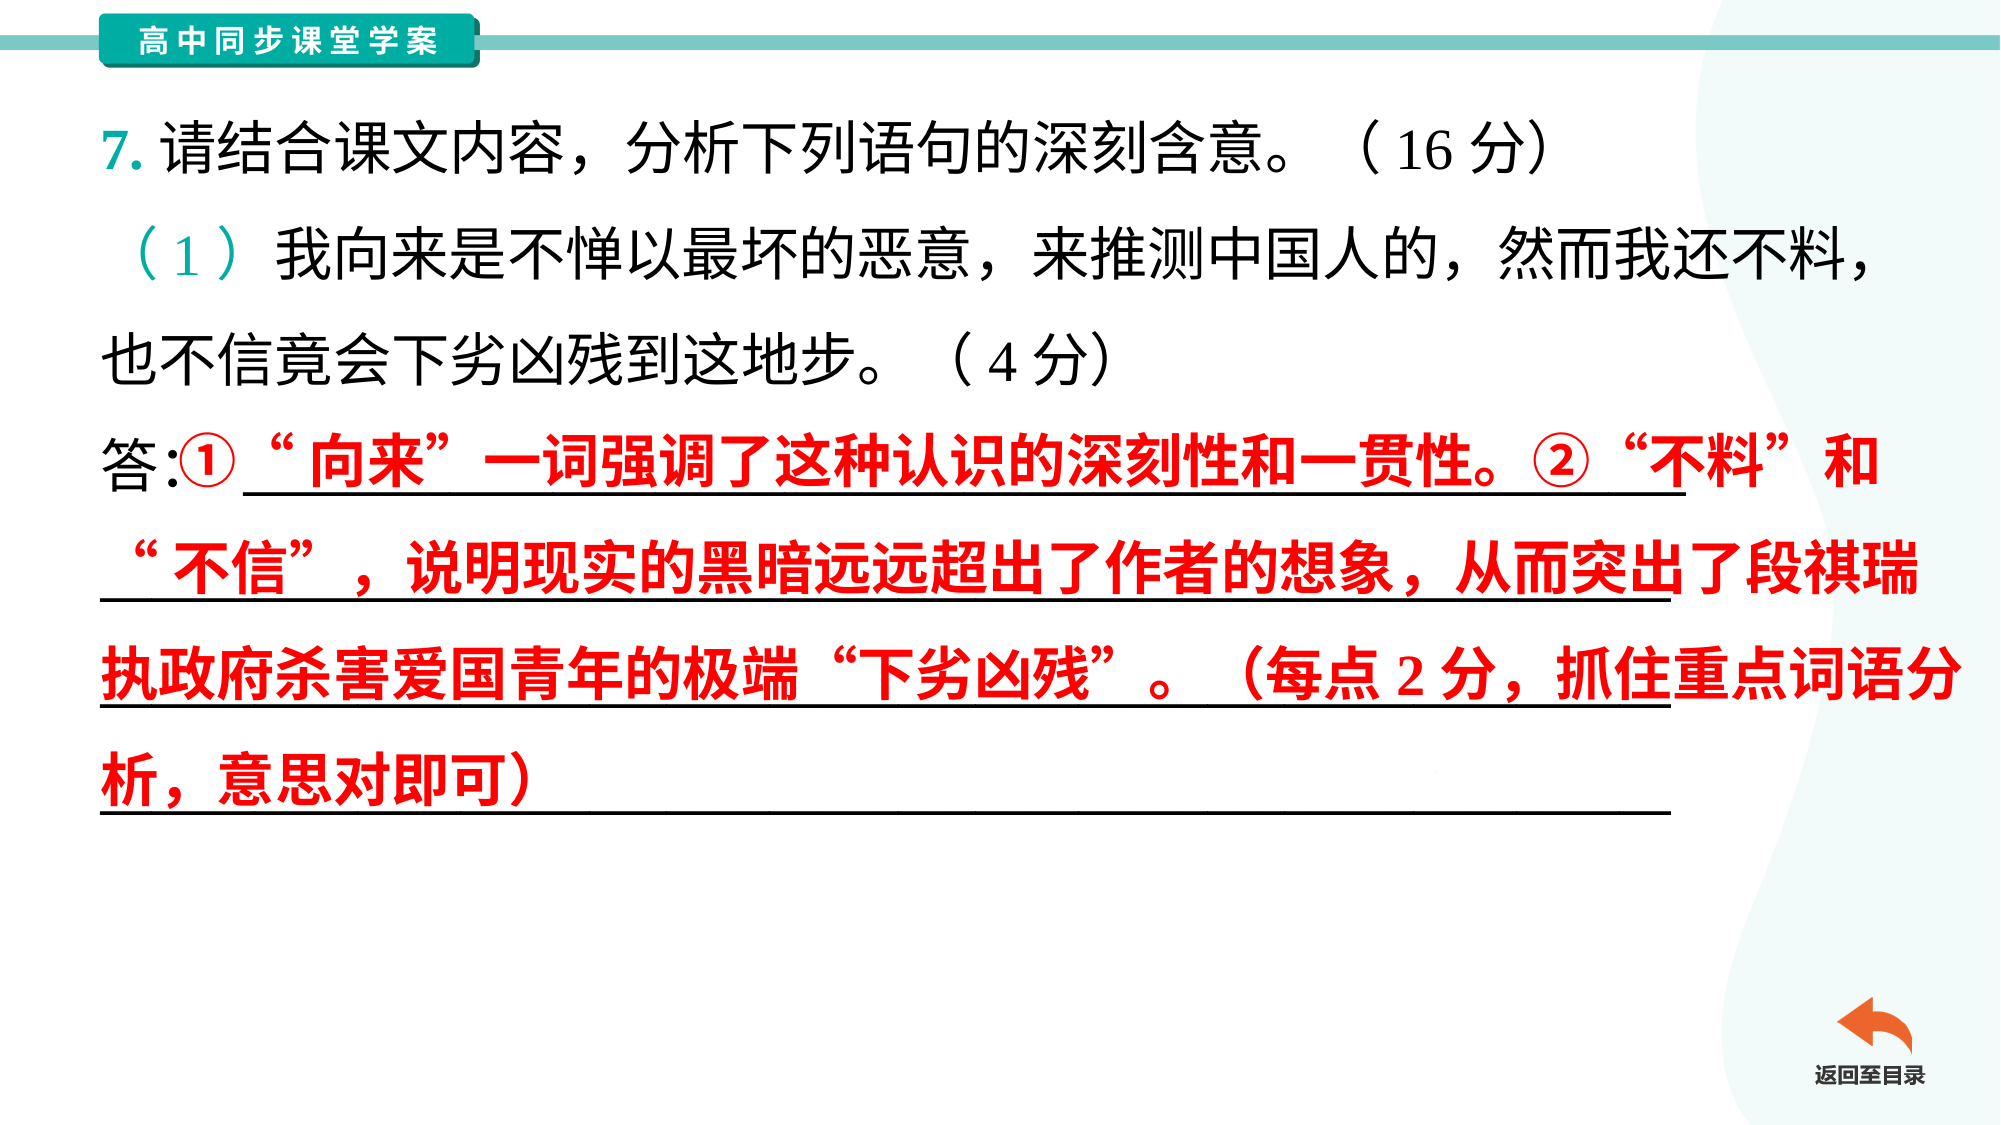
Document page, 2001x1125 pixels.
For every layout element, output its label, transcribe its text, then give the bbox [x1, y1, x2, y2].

text_box （1）我向来是不惮以最坏的恶意，来推测中国人的，然而我还不料， 也不信竟会下劣凶残到这地步。（4分） 答： ________________________________________________________ _____________________________________________________________ _____________________________________________________________ _____________________________________________________________ [100, 814, 1899, 818]
text_box （1）我向来是不惮以最坏的恶意，来推测中国人的，然而我还不料， 也不信竟会下劣凶残到这地步。（4分） 答： ________________________________________________________ _____________________________________________________________ _____________________________________________________________ _____________________________________________________________ [100, 180, 1899, 388]
text_box 7.请结合课文内容，分析下列语句的深刻含意。（16分） [100, 76, 1899, 180]
picture [0, 0, 2000, 1125]
text_box ①“向来”一词强调了这种认识的深刻性和一贯性。②“不料”和 “不信”，说明现实的黑暗远远超出了作者的想象，从而突出了段祺瑞 执政府杀害爱国青年的极端“下劣凶残”。（每点2分，抓住重点词语分 析，意思对即可） [100, 388, 1899, 814]
